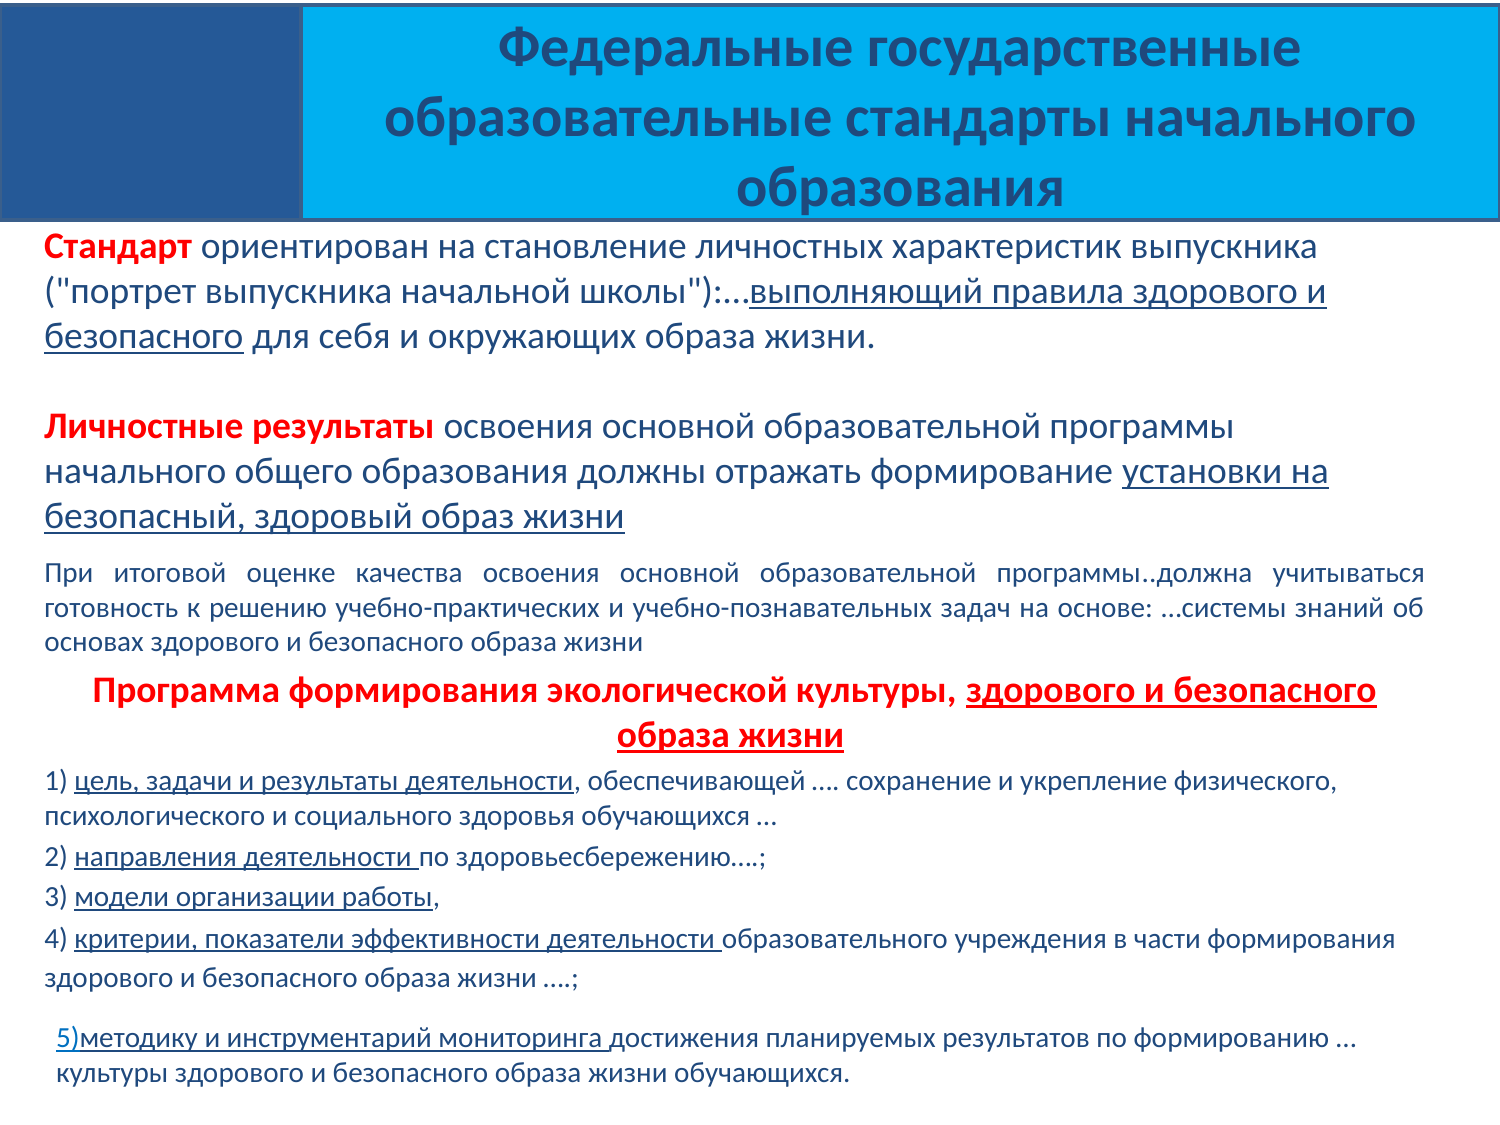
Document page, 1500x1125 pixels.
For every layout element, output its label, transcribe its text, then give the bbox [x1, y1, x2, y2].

subtitle При итоговой оценке качества освоения основной образовательной программы..должна учитываться готовность к решению учебно-практических и учебно-познавательных задач на основе: …системы знаний об основах здорового и безопасного образа жизни Программа формирования экологической культуры, здорового и безопасного образа жизни 1) цель, задачи и результаты деятельности, обеспечивающей …. сохранение и укрепление физического, психологического и социального здоровья обучающихся … 2) направления деятельности по здоровьесбережению….; 3) модели организации работы, 4) критерии, показатели эффективности деятельности образовательного учреждения в части формирования здорового и безопасного образа жизни ….; [29, 314, 1441, 894]
text_box Стандарт ориентирован на становление личностных характеристик выпускника ("портрет выпускника начальной школы"):…выполняющий правила здорового и безопасного для себя и окружающих образа жизни. Личностные результаты освоения основной образовательной программы начального общего образования должны отражать формирование установки на безопасный, здоровый образ жизни [29, 214, 1424, 544]
text_box 5)методику и инструментарий мониторинга достижения планируемых результатов по формированию … культуры здорового и безопасного образа жизни обучающихся. [41, 1011, 1424, 1096]
text_box [0, 3, 299, 222]
text_box Федеральные государственные образовательные стандарты начального образования [299, 3, 1500, 222]
